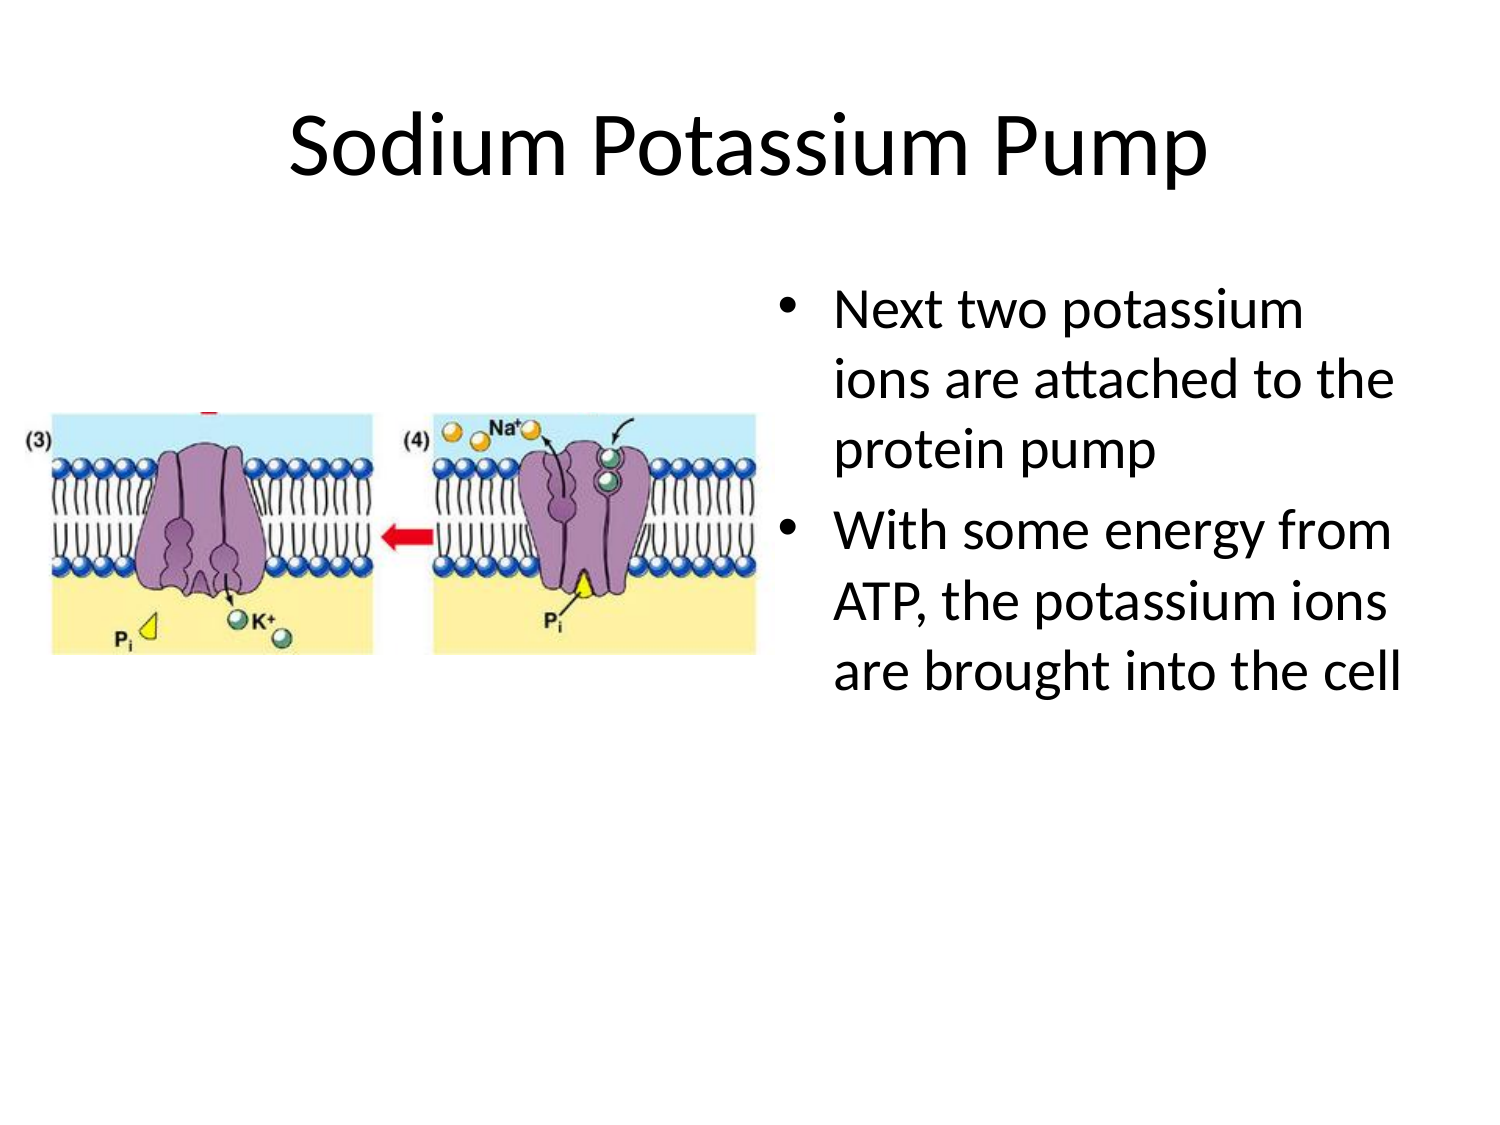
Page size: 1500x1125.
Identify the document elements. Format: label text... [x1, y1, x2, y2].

title Sodium Potassium Pump [75, 45, 1425, 233]
list Next two potassium ions are attached to the protein pump With some energy from ATP, the potassium ions are brought into the cell [762, 262, 1425, 1005]
picture [24, 412, 776, 655]
